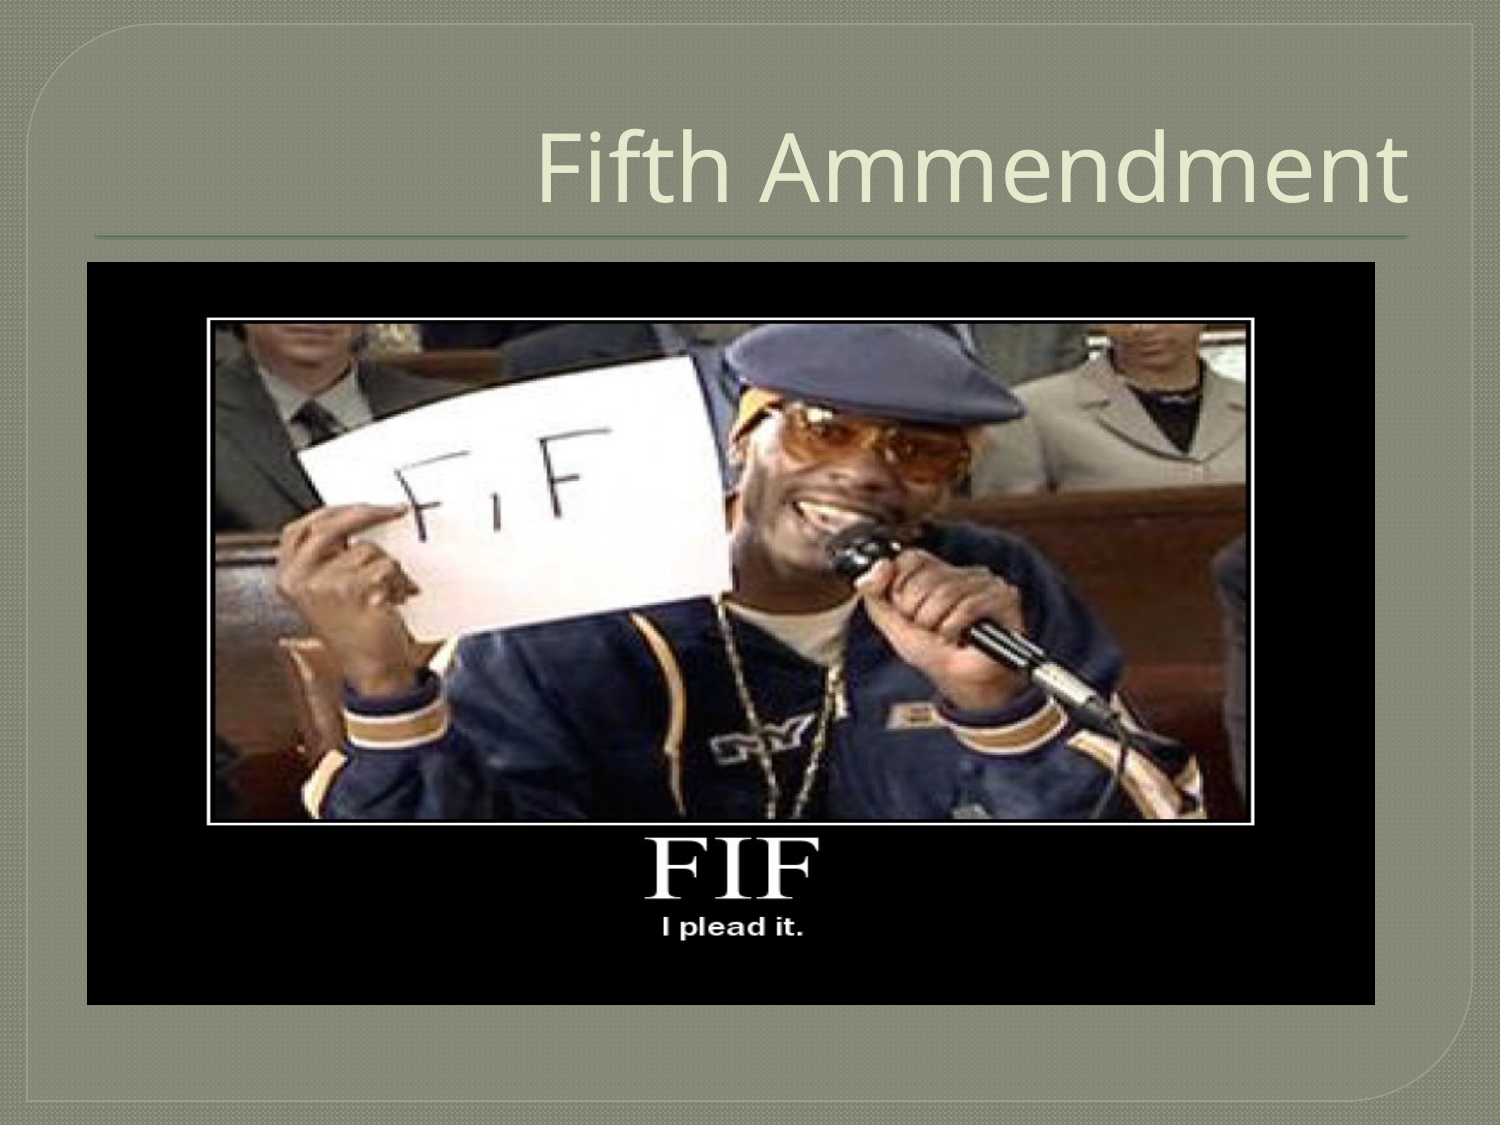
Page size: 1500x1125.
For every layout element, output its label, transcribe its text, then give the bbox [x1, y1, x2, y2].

title Fifth Ammendment [75, 41, 1425, 230]
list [87, 262, 1376, 1006]
